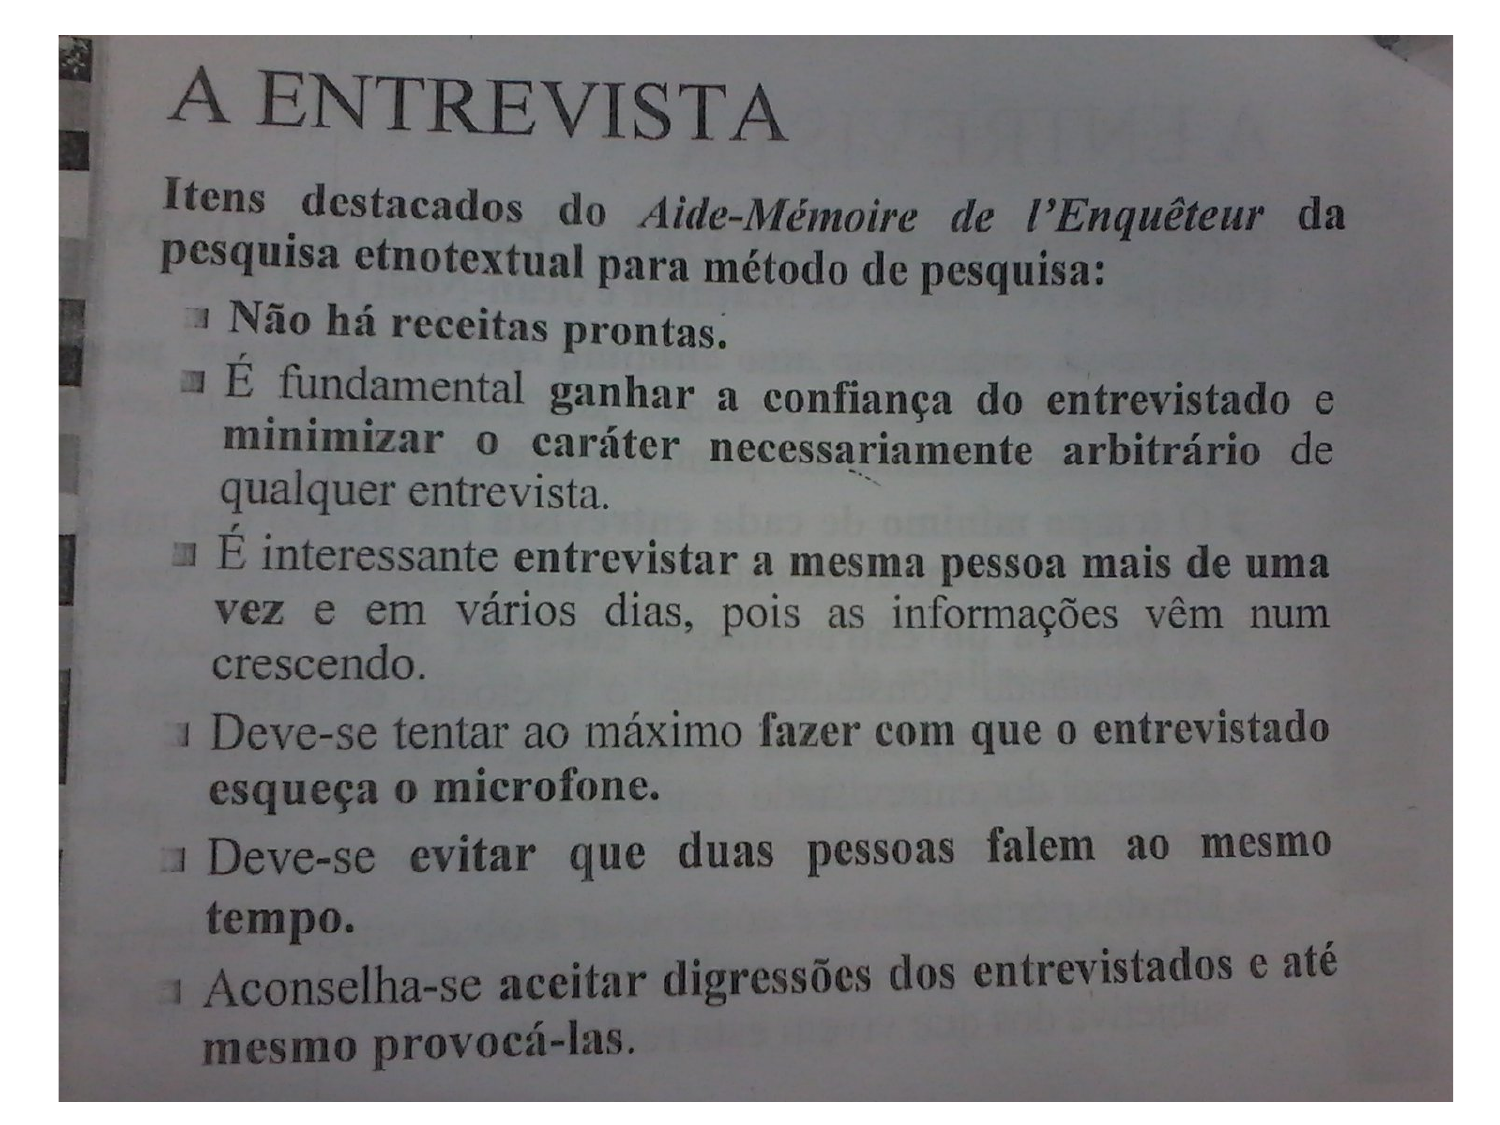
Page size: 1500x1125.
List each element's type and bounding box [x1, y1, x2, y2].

picture [58, 34, 1454, 1102]
